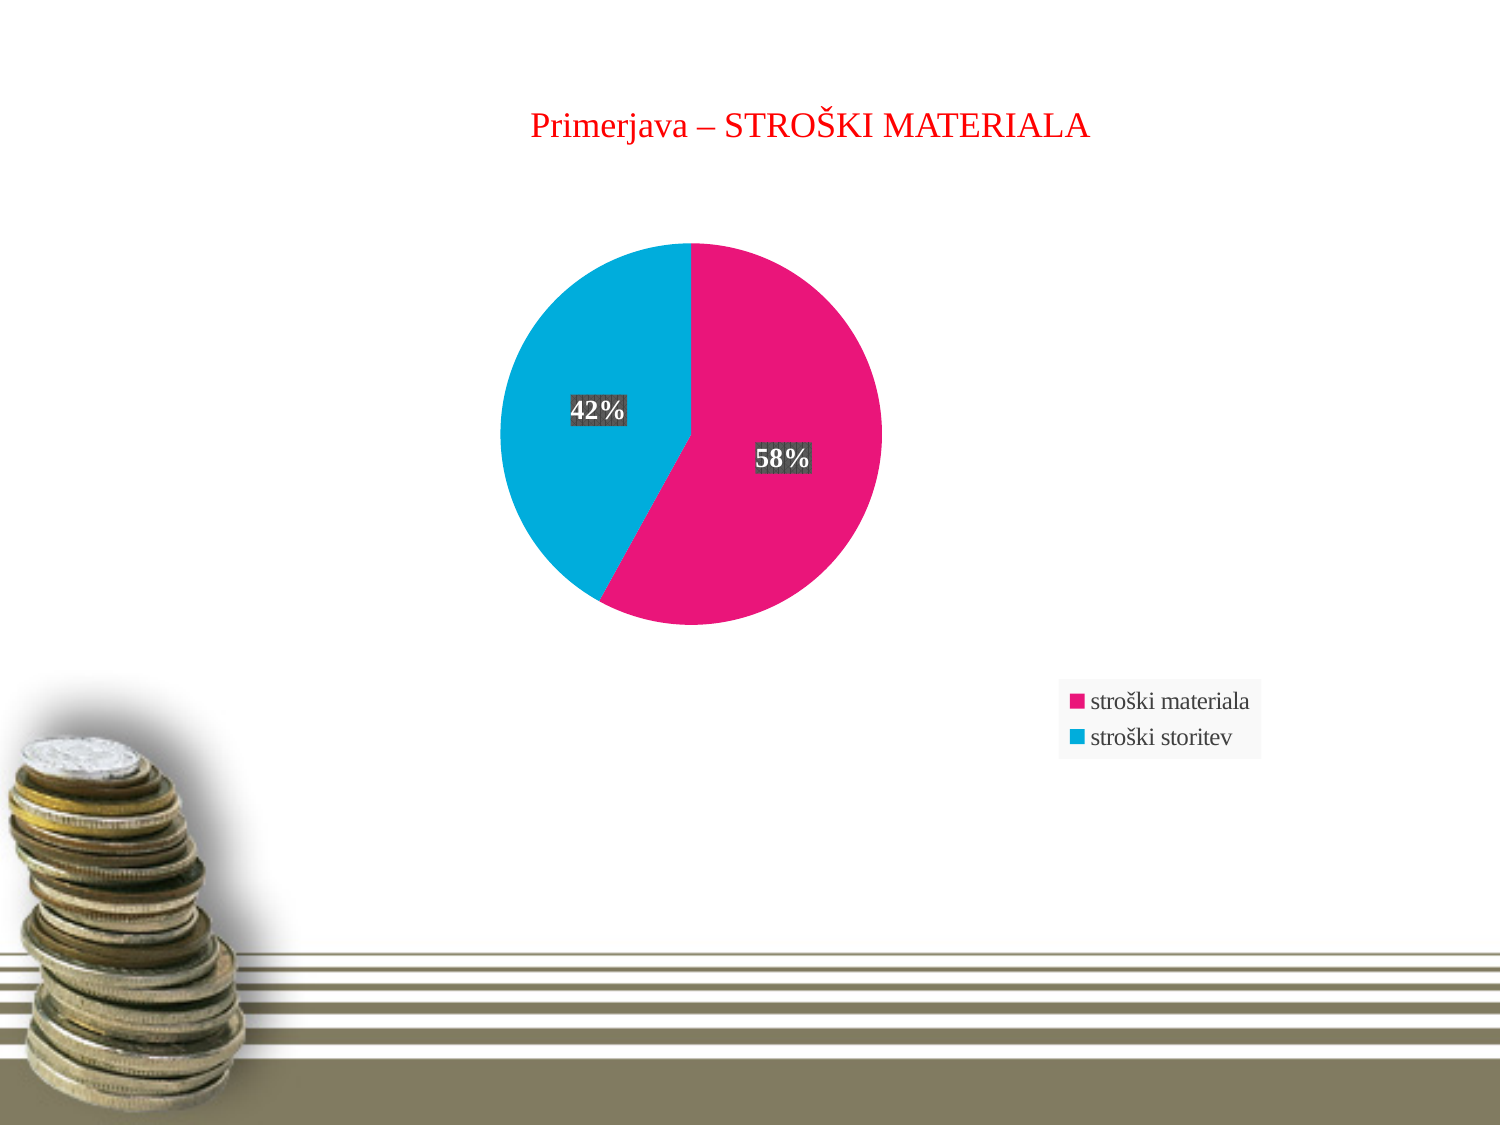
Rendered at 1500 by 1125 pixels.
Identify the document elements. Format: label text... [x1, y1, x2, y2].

picture [0, 0, 1500, 1125]
title Primerjava – STROŠKI MATERIALA [234, 93, 1388, 135]
chart [100, 136, 1412, 847]
